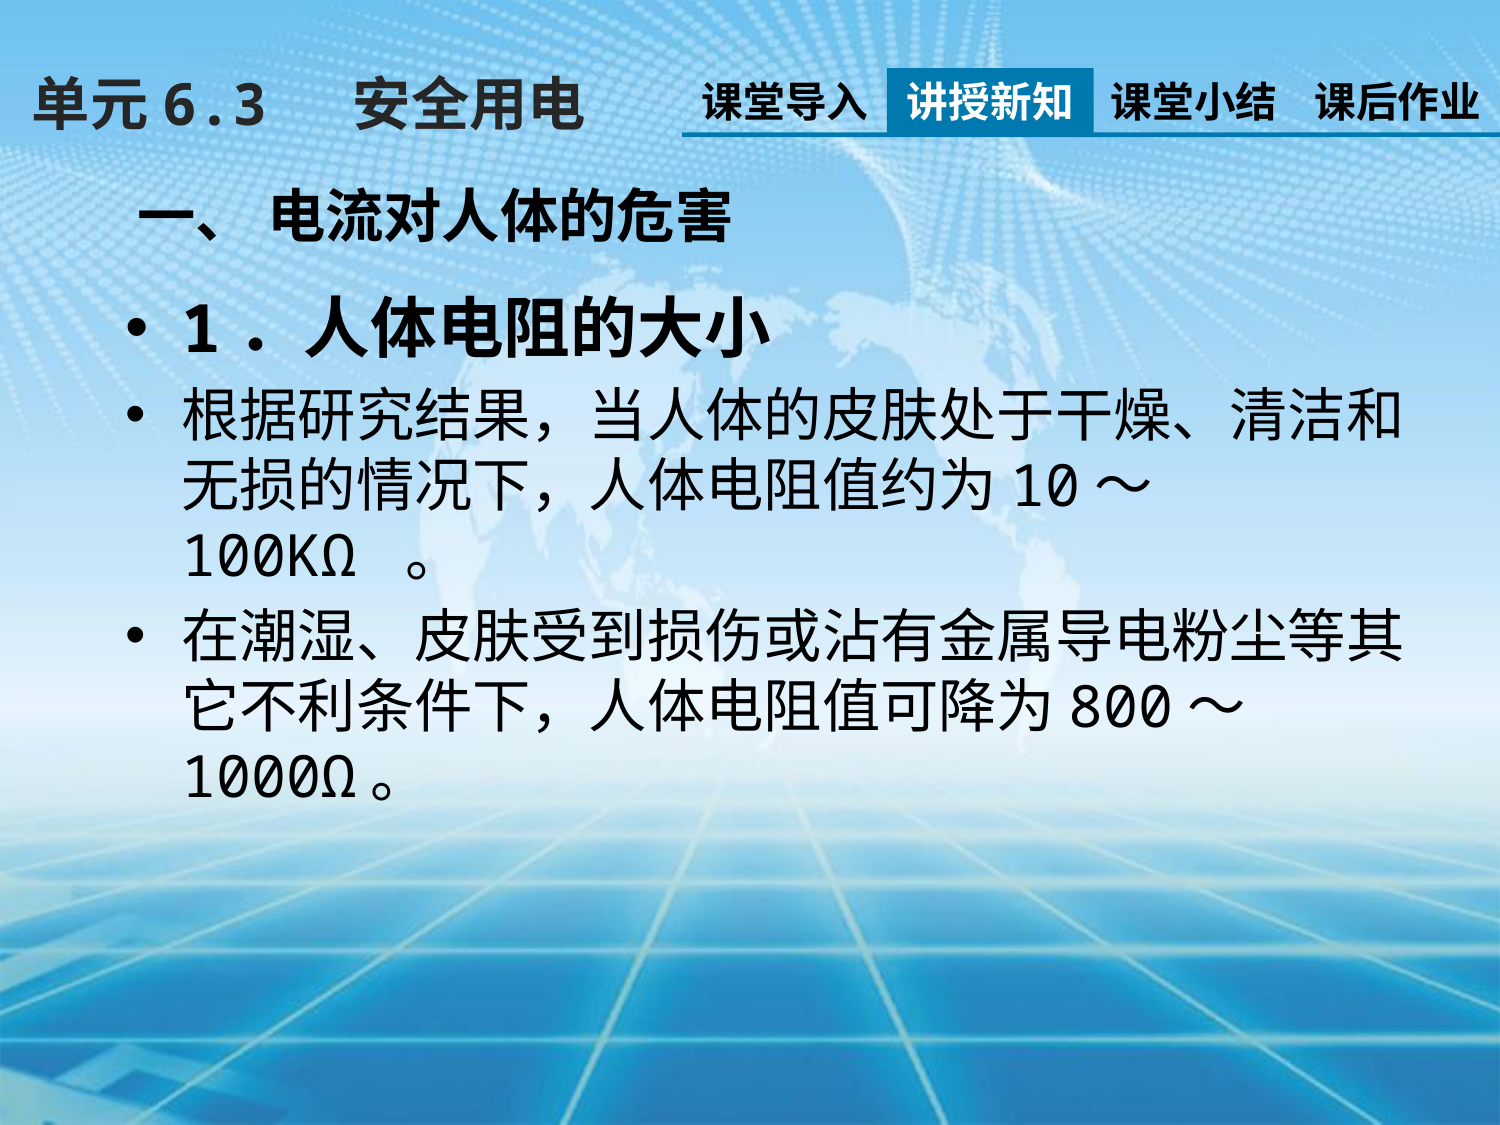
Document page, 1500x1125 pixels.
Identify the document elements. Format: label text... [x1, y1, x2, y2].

text_box 一、 电流对人体的危害 [122, 171, 873, 327]
text_box 1．人体电阻的大小 根据研究结果，当人体的皮肤处于干燥、清洁和无损的情况下，人体电阻值约为10～100KΩ 。 在潮湿、皮肤受到损伤或沾有金属导电粉尘等其它不利条件下，人体电阻值可降为800～1000Ω。 [110, 278, 1436, 858]
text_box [16, 59, 1500, 145]
picture [0, 0, 1500, 1125]
